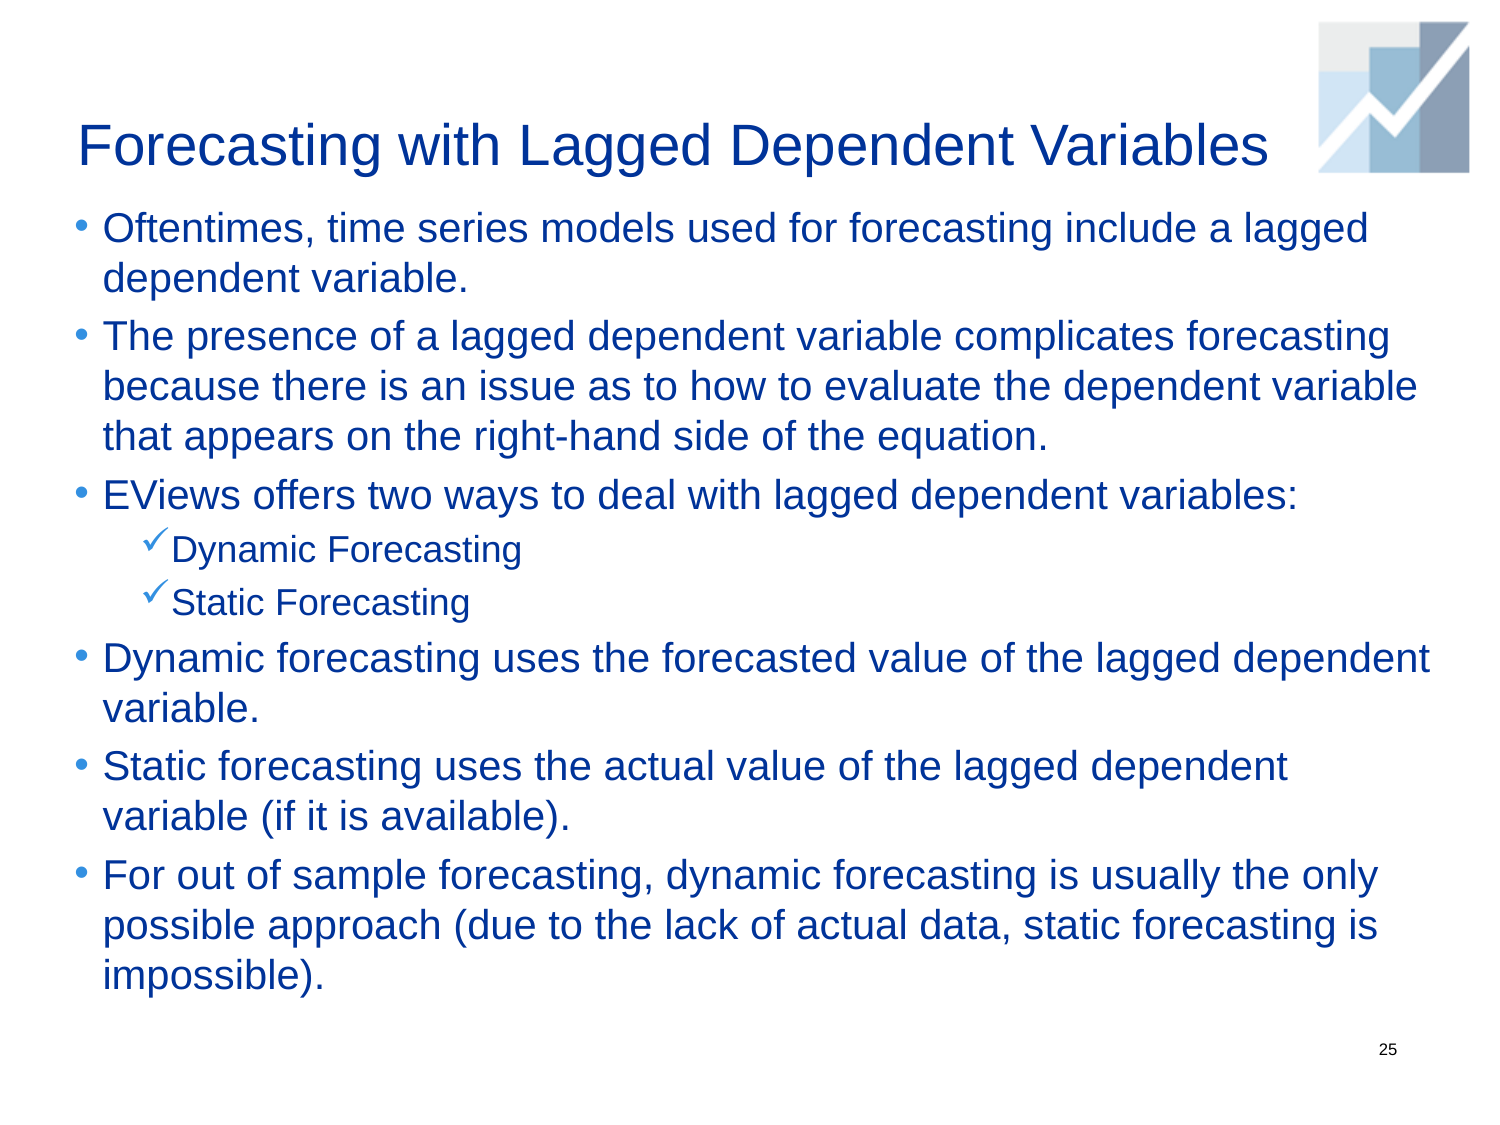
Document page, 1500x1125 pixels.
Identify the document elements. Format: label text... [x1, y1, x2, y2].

picture [1300, 11, 1479, 181]
list Oftentimes, time series models used for forecasting include a lagged dependent variable. The presence of a lagged dependent variable complicates forecasting because there is an issue as to how to evaluate the dependent variable that appears on the right-hand side of the equation. EViews offers two ways to deal with lagged dependent variables: Dynamic Forecasting Static Forecasting Dynamic forecasting uses the forecasted value of the lagged dependent variable. Static forecasting uses the actual value of the lagged dependent variable (if it is available). For out of sample forecasting, dynamic forecasting is usually the only possible approach (due to the lack of actual data, static forecasting is impossible). [59, 193, 1460, 328]
slide_number 25 [1262, 1015, 1413, 1067]
title Forecasting with Lagged Dependent Variables [62, 0, 1297, 185]
